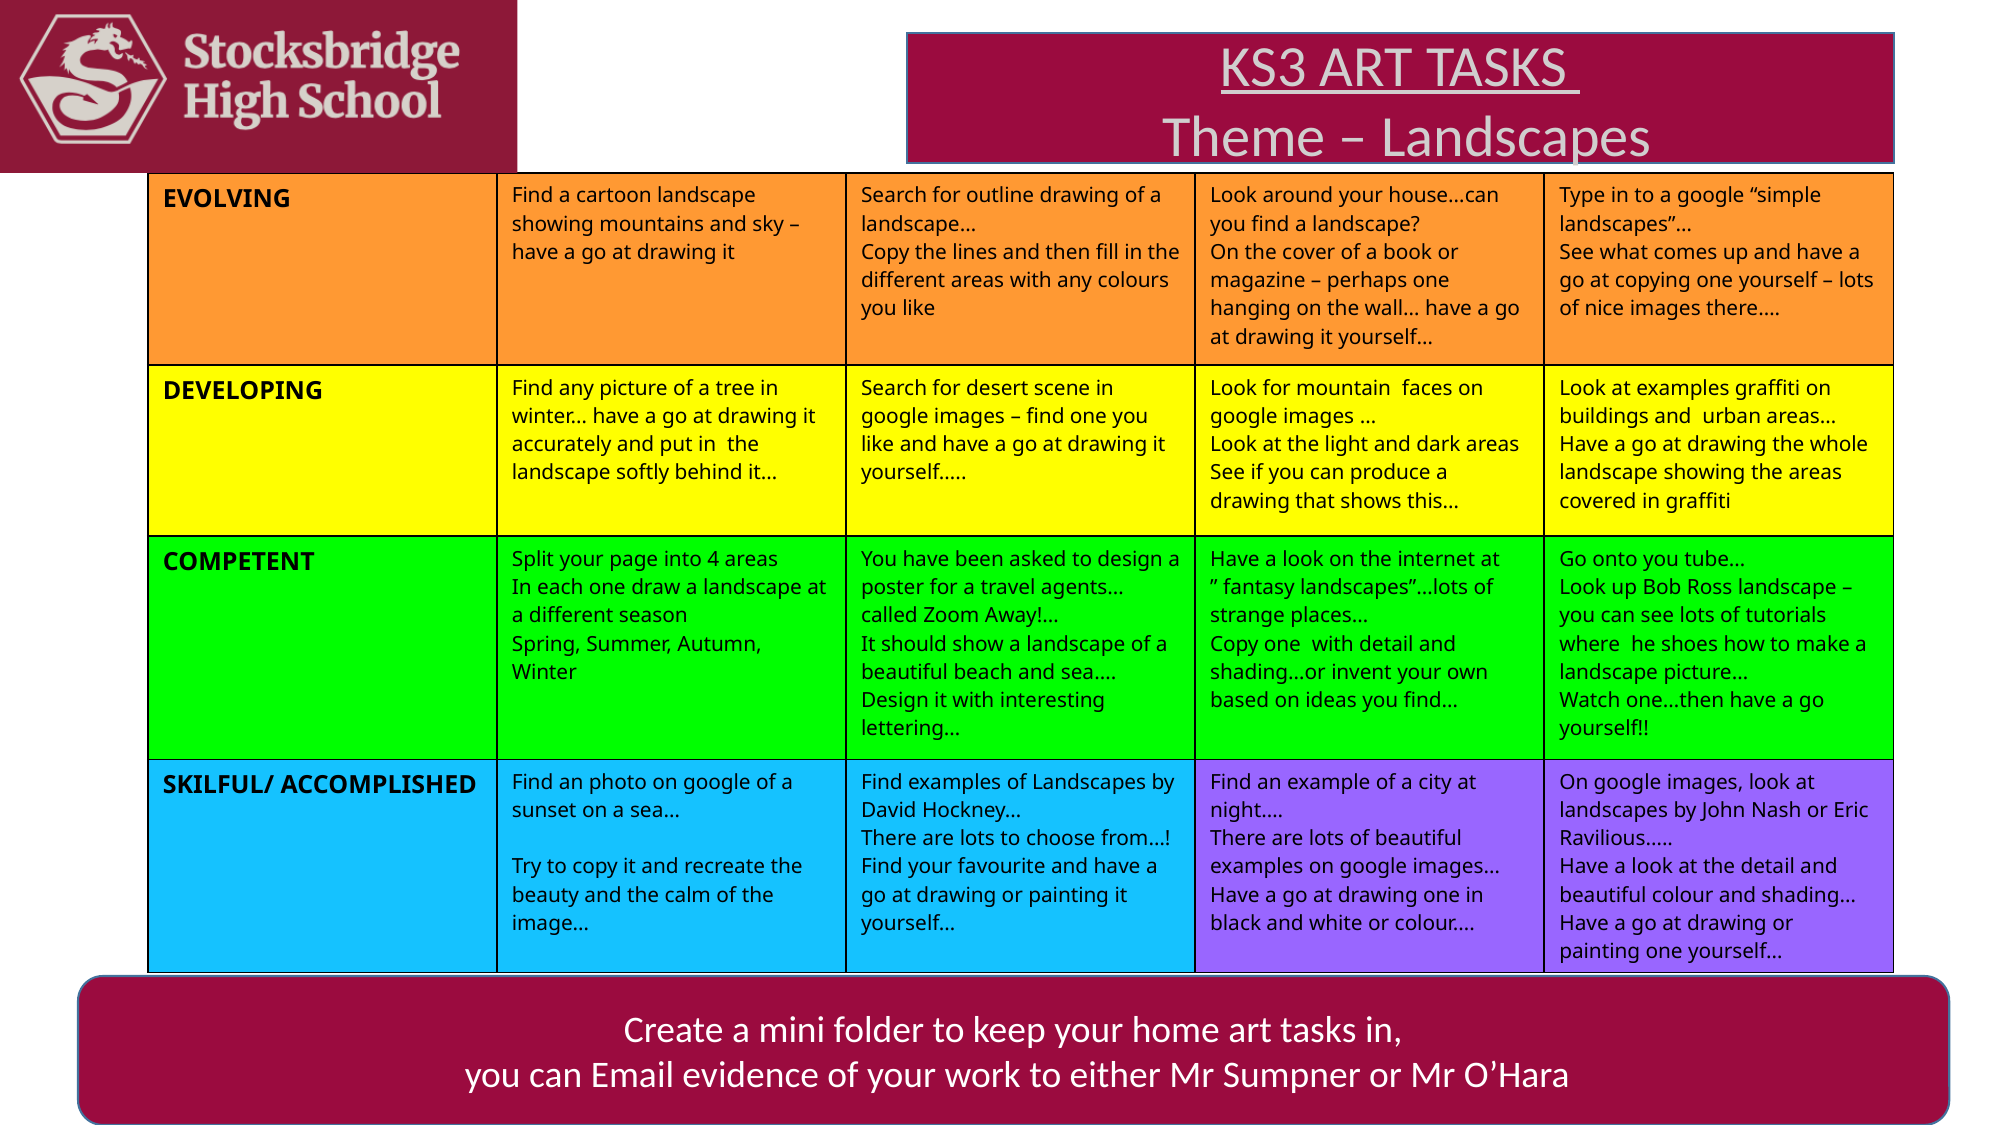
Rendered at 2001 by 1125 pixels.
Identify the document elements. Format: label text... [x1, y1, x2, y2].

table_cell Find any picture of a tree in winter… have a go at drawing it accurately and put in the landscape softly behind it… [498, 366, 845, 535]
table_cell On google images, look at landscapes by John Nash or Eric Ravilious….. Have a look at the detail and beautiful colour and shading… Have a go at drawing or painting one yourself… [1545, 760, 1893, 972]
picture [0, 0, 518, 173]
table_cell Search for desert scene in google images – find one you like and have a go at drawing it yourself….. [847, 366, 1194, 535]
table_cell Find an example of a city at night…. There are lots of beautiful examples on google images… Have a go at drawing one in black and white or colour…. [1196, 760, 1543, 972]
table_cell DEVELOPING [149, 366, 496, 535]
table_cell SKILFUL/ ACCOMPLISHED [149, 760, 496, 972]
table_cell Find examples of Landscapes by David Hockney… There are lots to choose from…! Find your favourite and have a go at drawing or painting it yourself… [847, 760, 1194, 972]
table_cell Find an photo on google of a sunset on a sea… Try to copy it and recreate the beauty and the calm of the image… [498, 760, 845, 972]
table_cell Have a look on the internet at ” fantasy landscapes”…lots of strange places… Copy one with detail and shading…or invent your own based on ideas you find… [1196, 537, 1543, 759]
table_cell You have been asked to design a poster for a travel agents…called Zoom Away!… It should show a landscape of a beautiful beach and sea…. Design it with interesting lettering… [847, 537, 1194, 759]
table_header Find a cartoon landscape showing mountains and sky – have a go at drawing it [498, 174, 845, 364]
table_cell Split your page into 4 areas In each one draw a landscape at a different season Spring, Summer, Autumn, Winter [498, 537, 845, 759]
table_header Look around your house…can you find a landscape? On the cover of a book or magazine – perhaps one hanging on the wall… have a go at drawing it yourself… [1196, 174, 1543, 364]
table_header Type in to a google “simple landscapes”… See what comes up and have a go at copying one yourself – lots of nice images there…. [1545, 174, 1893, 364]
table_cell Look at examples graffiti on buildings and urban areas… Have a go at drawing the whole landscape showing the areas covered in graffiti [1545, 366, 1893, 535]
text_box KS3 ART TASKS Theme – Landscapes [906, 32, 1895, 164]
table_header EVOLVING [149, 174, 496, 364]
text_box Create a mini folder to keep your home art tasks in, you can Email evidence of your work to either Mr Sumpner or Mr O’Hara [76, 974, 1951, 1125]
table_cell Look for mountain faces on google images … Look at the light and dark areas See if you can produce a drawing that shows this… [1196, 366, 1543, 535]
table_header Search for outline drawing of a landscape… Copy the lines and then fill in the different areas with any colours you like [847, 174, 1194, 364]
table_cell Go onto you tube… Look up Bob Ross landscape – you can see lots of tutorials where he shoes how to make a landscape picture… Watch one…then have a go yourself!! [1545, 537, 1893, 759]
table_cell COMPETENT [149, 537, 496, 759]
